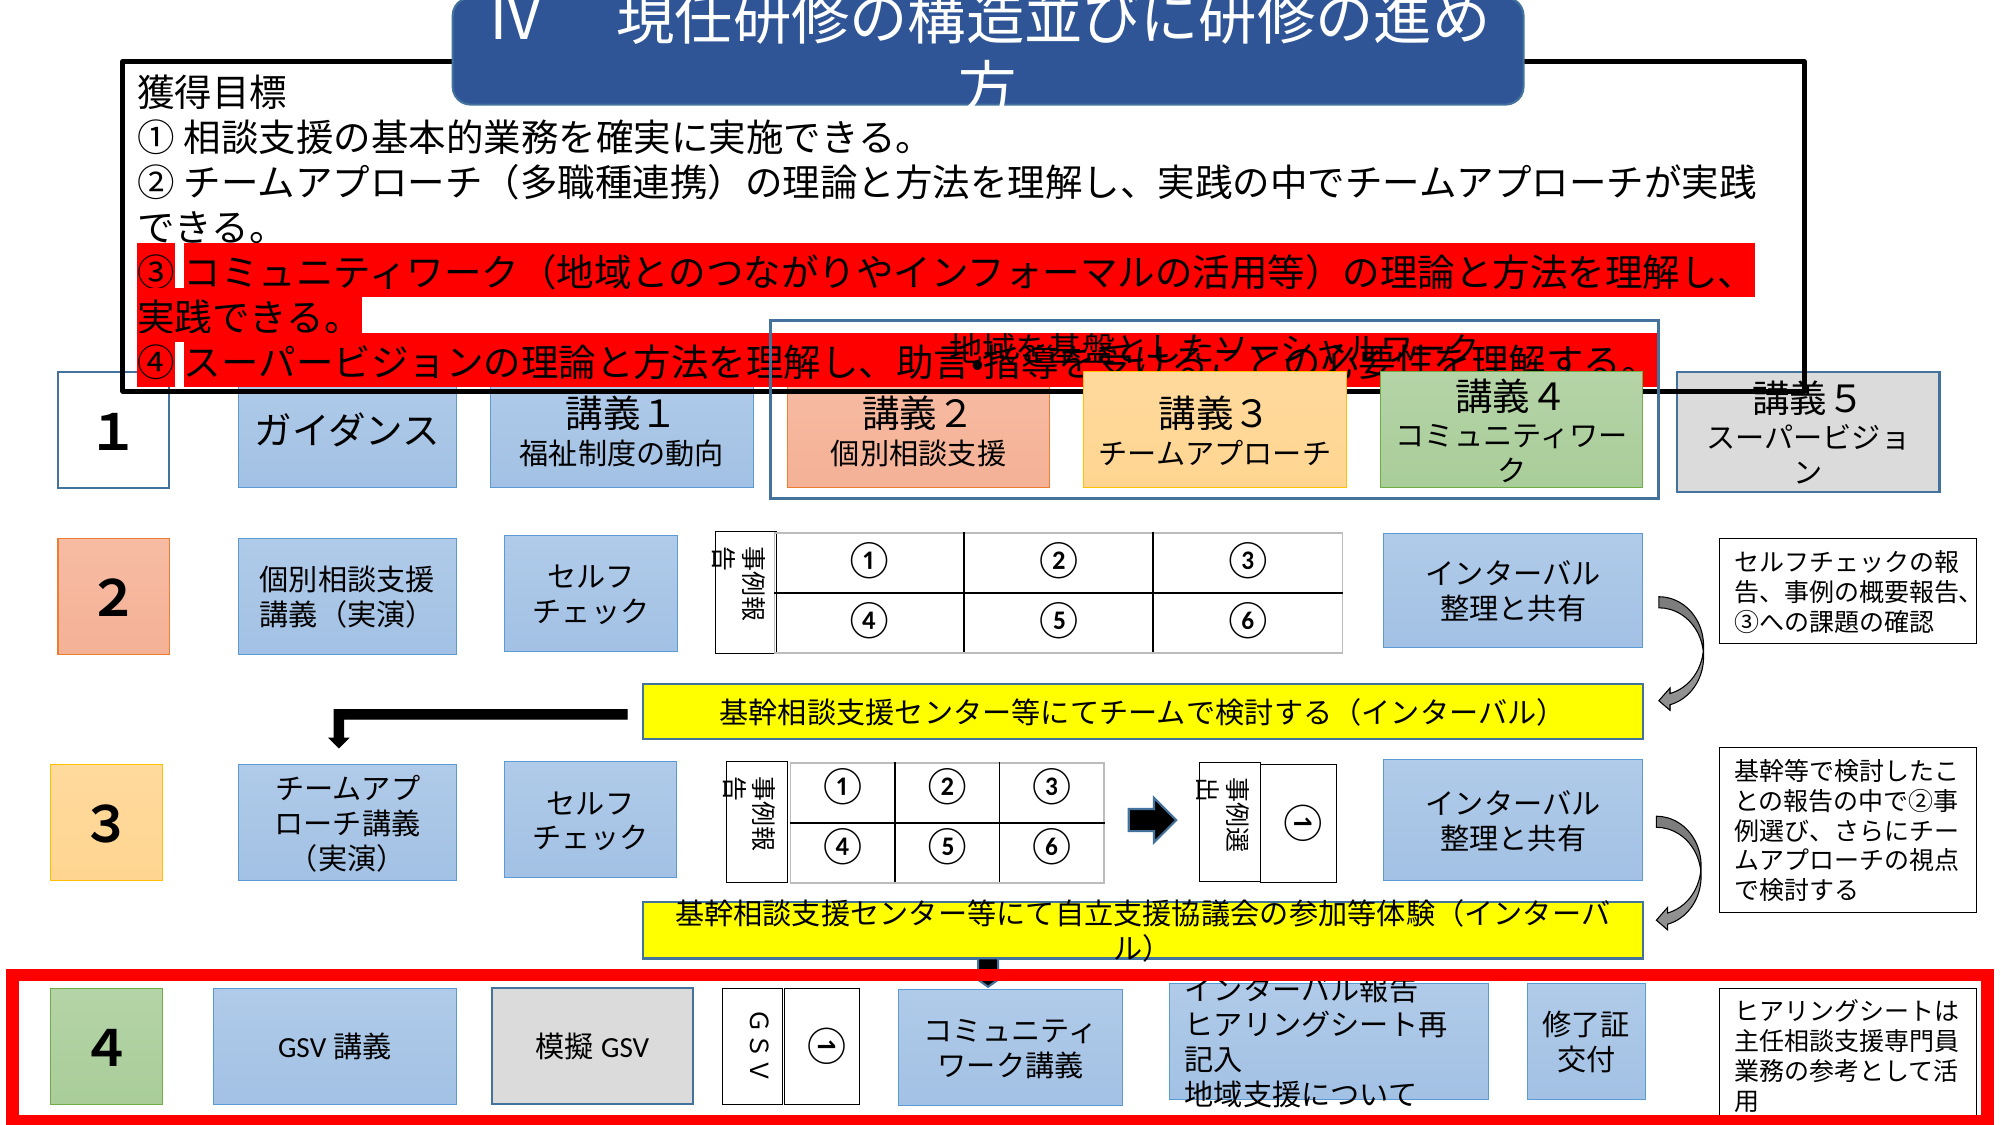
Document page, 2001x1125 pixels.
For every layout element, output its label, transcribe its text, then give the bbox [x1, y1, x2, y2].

text_box [1658, 596, 1705, 712]
text_box ガイダンス [238, 392, 457, 488]
text_box インターバル 整理と共有 [1383, 533, 1643, 648]
text_box 事例報告 [715, 531, 777, 654]
text_box 講義５ スーパービジョン [1676, 371, 1941, 493]
table_header ③ [1154, 534, 1342, 592]
text_box [1655, 815, 1702, 931]
text_box セルフチェック [504, 761, 677, 878]
table_header ② [896, 764, 999, 822]
text_box 獲得目標 ①相談支援の基本的業務を確実に実施できる。 ②チームアプローチ（多職種連携）の理論と方法を理解し、実践の中でチームアプローチが実践できる。 ③コミュニティワーク（地域とのつながりやインフォーマルの活用等）の理論と方法を理解し、実践できる。 ④スーパービジョンの理論と方法を理解し、助言・指導を受けることの必要性を理解する。 [122, 61, 1805, 392]
text_box [964, 957, 1012, 974]
text_box １ [57, 371, 170, 489]
text_box 個別相談支援講義（実演） [238, 538, 457, 655]
table_cell ④ [791, 824, 894, 882]
text_box セルフチェック [504, 535, 678, 652]
table_header ① [775, 534, 963, 592]
text_box [1127, 795, 1178, 845]
text_box [769, 319, 1660, 500]
text_box 基幹相談支援センター等にてチームで検討する（インターバル） [642, 683, 1644, 740]
text_box セルフチェックの報告、事例の概要報告、③への課題の確認 [1719, 538, 1977, 644]
table_header ③ [1000, 764, 1103, 822]
text_box ３ [50, 764, 163, 881]
text_box [11, 974, 1988, 1122]
text_box 基幹相談支援センター等にて自立支援協議会の参加等体験（インターバル） [642, 901, 1644, 960]
table_cell ⑥ [1154, 594, 1342, 652]
table_cell ⑤ [896, 824, 999, 882]
table_cell ⑤ [965, 594, 1152, 652]
text_box 事例選出 [1199, 762, 1261, 882]
text_box 事例報告 [726, 761, 788, 883]
table_cell ④ [775, 594, 963, 652]
text_box Ⅳ 現任研修の構造並びに研修の進め方 [451, 0, 1525, 106]
text_box 講義１ 福祉制度の動向 [490, 392, 754, 488]
text_box チームアプローチ講義（実演） [238, 764, 457, 881]
text_box ２ [57, 538, 170, 655]
text_box [328, 709, 628, 749]
text_box 基幹等で検討したことの報告の中で②事例選び、さらにチームアプローチの視点で検討する [1719, 747, 1977, 913]
table_header ② [965, 534, 1152, 592]
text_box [722, 988, 860, 1105]
text_box ① [1260, 764, 1337, 883]
table_header ① [791, 764, 894, 822]
text_box インターバル 整理と共有 [1383, 759, 1643, 881]
table_cell ⑥ [1000, 824, 1103, 882]
